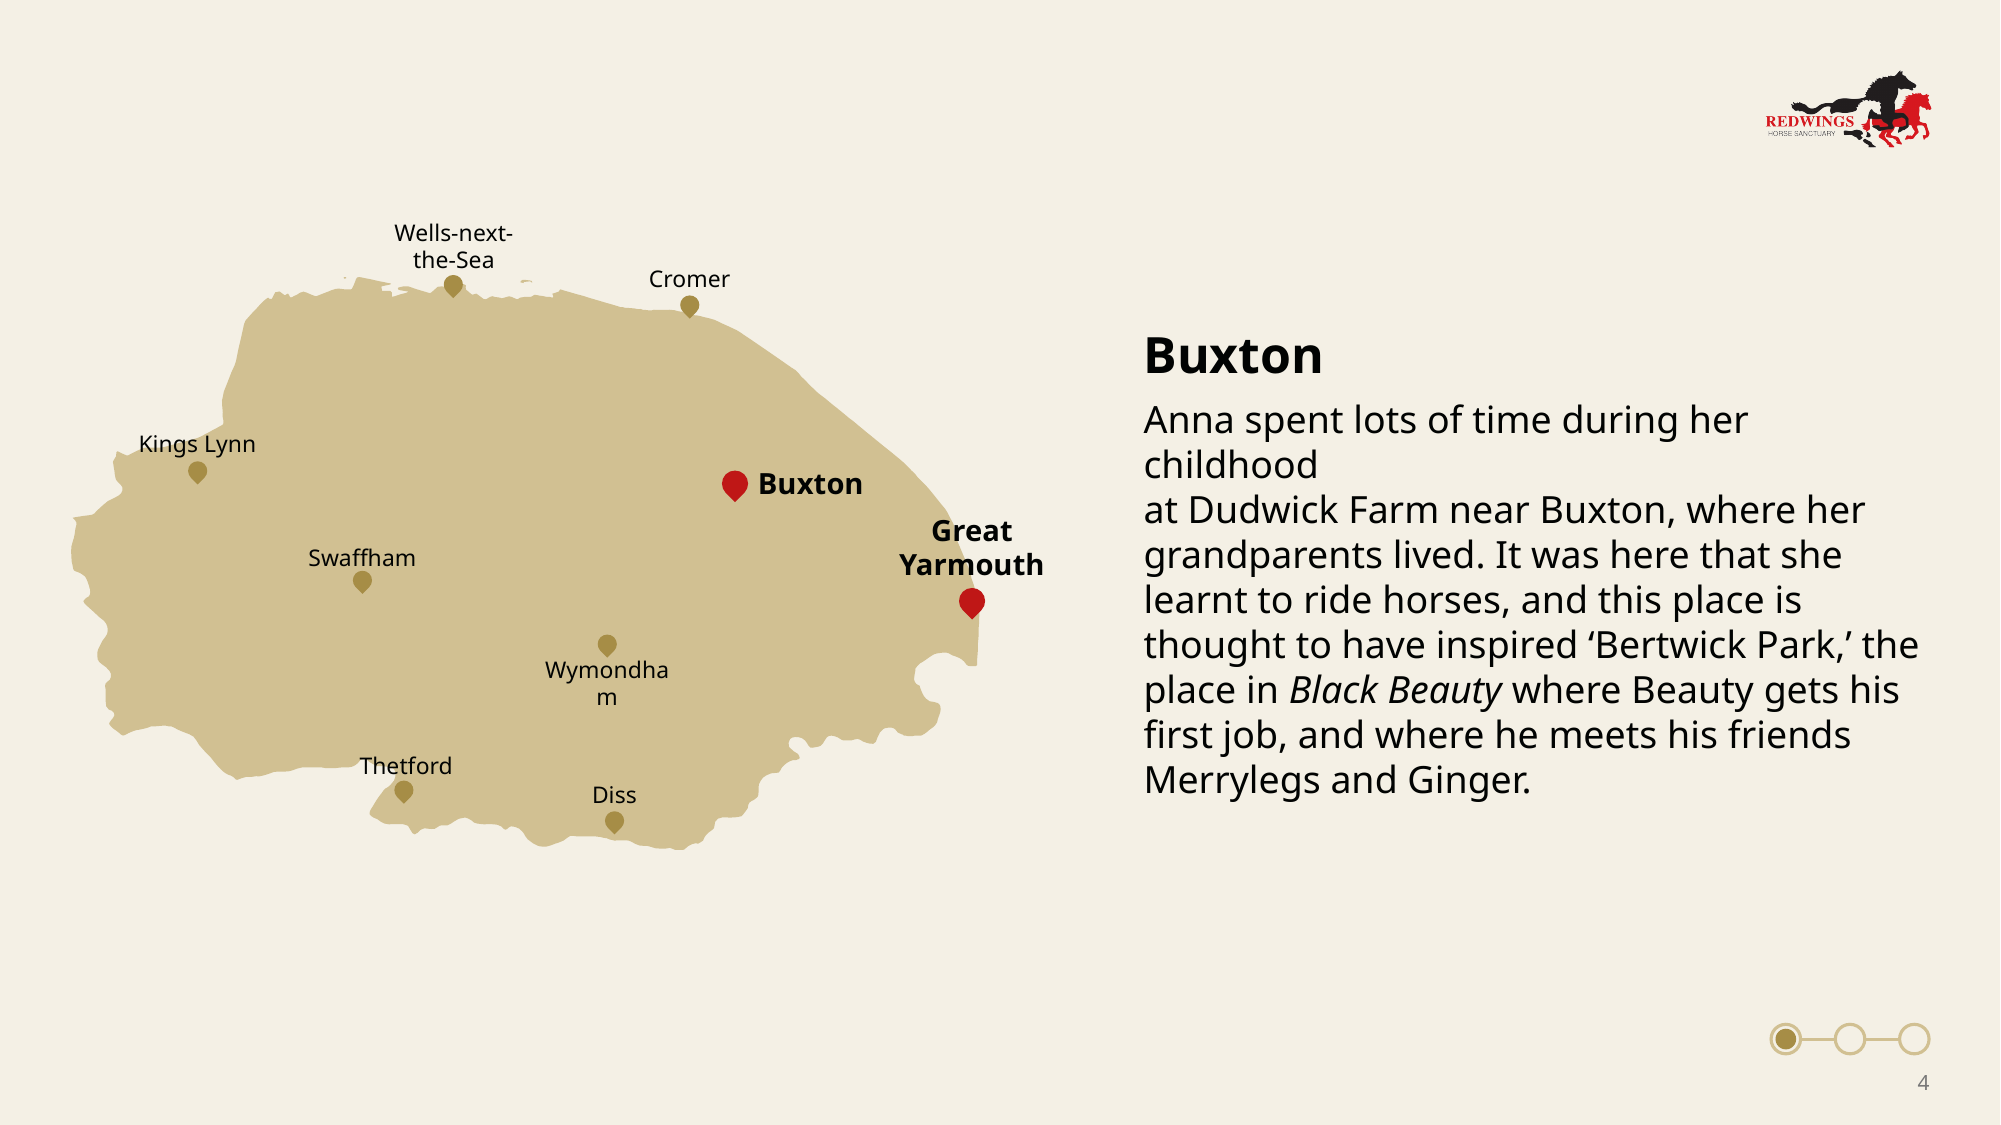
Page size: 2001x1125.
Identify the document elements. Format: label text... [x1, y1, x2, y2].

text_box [354, 750, 459, 805]
slide_number 4 [1801, 1071, 1930, 1097]
text_box [981, 591, 986, 611]
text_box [1770, 1023, 1930, 1055]
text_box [129, 429, 266, 485]
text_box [539, 634, 675, 684]
text_box Great Yarmouth [981, 511, 1060, 582]
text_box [580, 780, 649, 835]
picture [1758, 68, 1938, 149]
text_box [385, 218, 523, 299]
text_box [294, 542, 430, 595]
text_box Buxton Anna spent lots of time during her childhood at Dudwick Farm near Buxton, where her grandparents lived. It was here that she learnt to ride horses, and this place is thought to have inspired ‘Bertwick Park,’ the place in Black Beauty where Beauty gets his first job, and where he meets his friends Merrylegs and Ginger. [1143, 323, 1929, 802]
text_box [640, 263, 739, 320]
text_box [721, 464, 934, 503]
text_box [70, 276, 981, 851]
